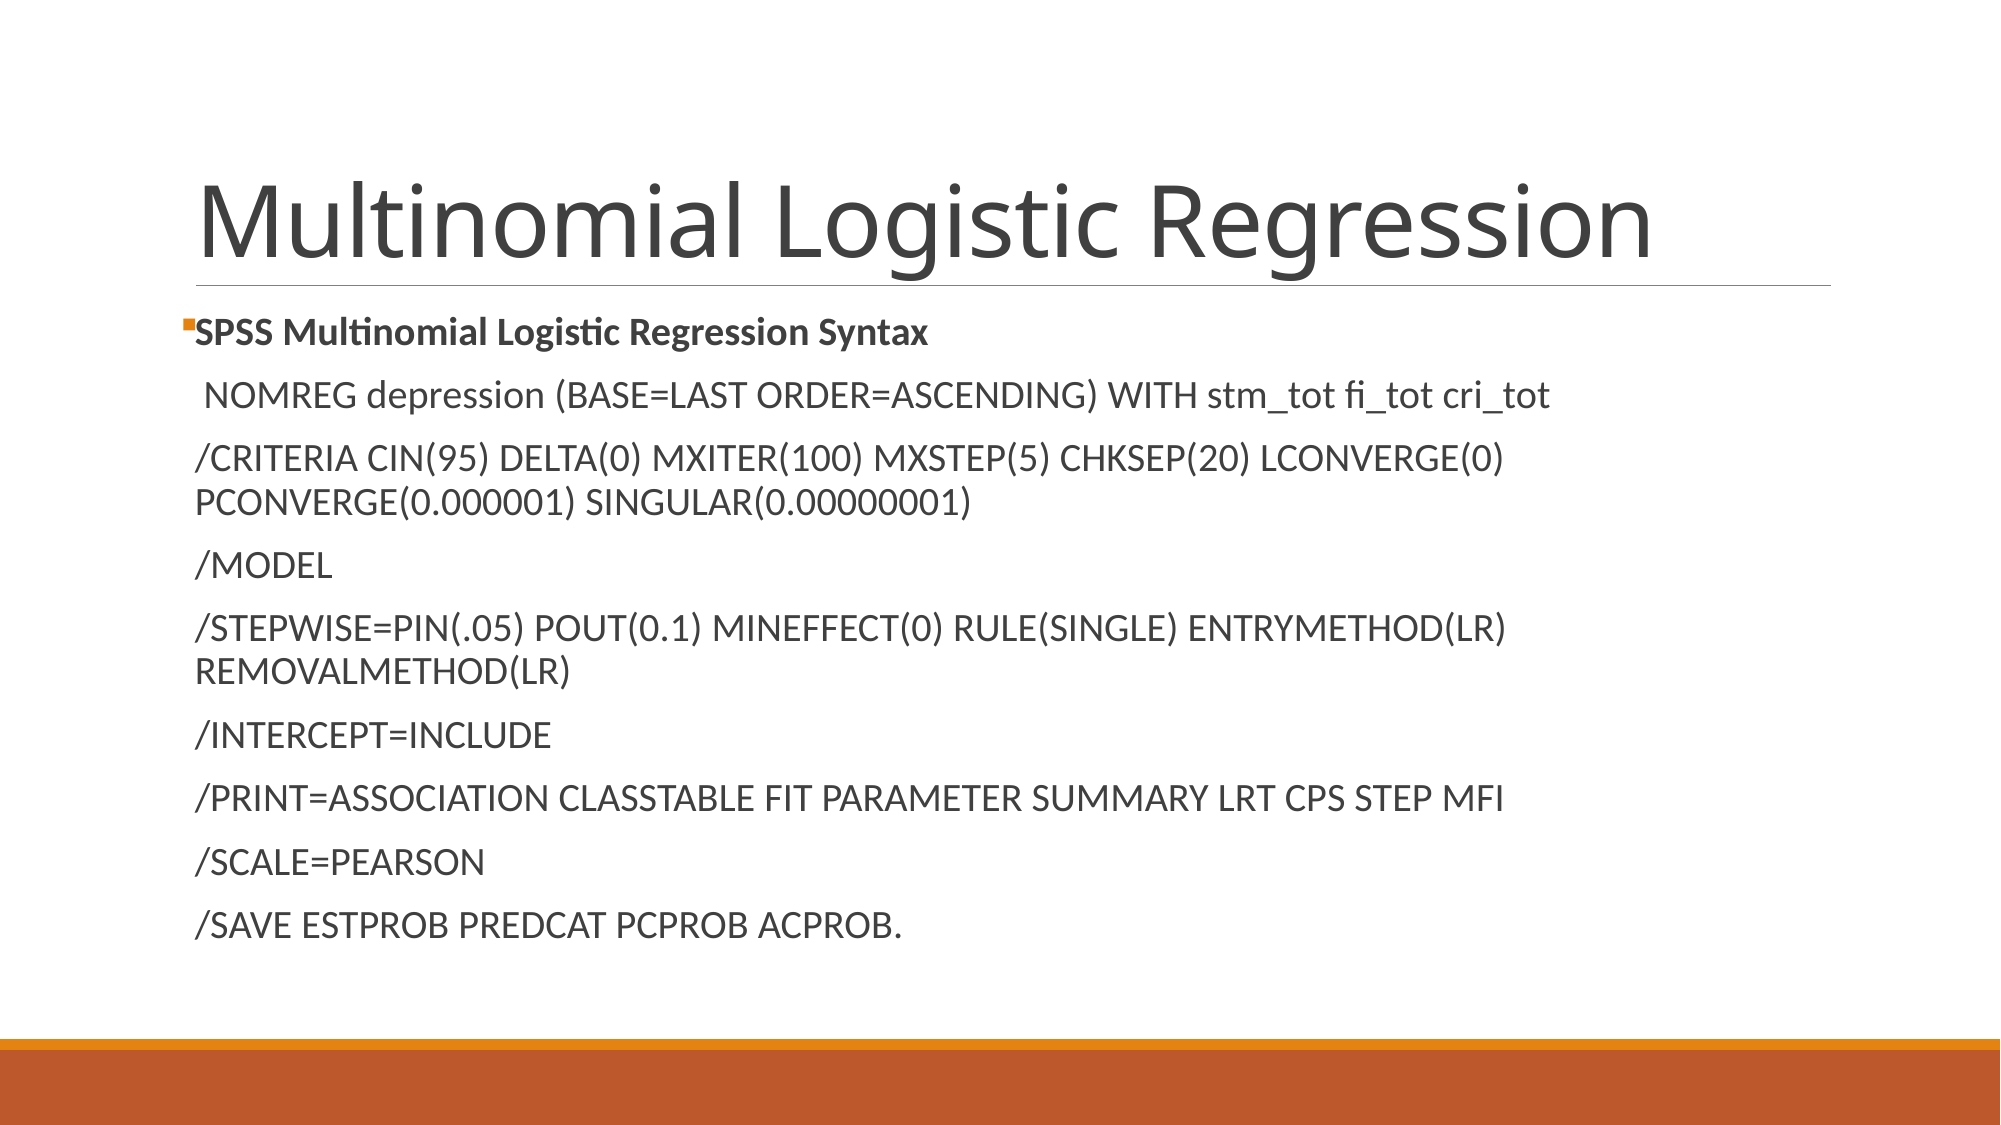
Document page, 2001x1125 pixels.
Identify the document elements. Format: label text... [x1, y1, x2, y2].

list SPSS Multinomial Logistic Regression Syntax NOMREG depression (BASE=LAST ORDER=ASCENDING) WITH stm_tot fi_tot cri_tot /CRITERIA CIN(95) DELTA(0) MXITER(100) MXSTEP(5) CHKSEP(20) LCONVERGE(0) PCONVERGE(0.000001) SINGULAR(0.00000001) /MODEL /STEPWISE=PIN(.05) POUT(0.1) MINEFFECT(0) RULE(SINGLE) ENTRYMETHOD(LR) REMOVALMETHOD(LR) /INTERCEPT=INCLUDE /PRINT=ASSOCIATION CLASSTABLE FIT PARAMETER SUMMARY LRT CPS STEP MFI /SCALE=PEARSON /SAVE ESTPROB PREDCAT PCPROB ACPROB. [180, 302, 1830, 963]
title Multinomial Logistic Regression [180, 47, 1830, 285]
